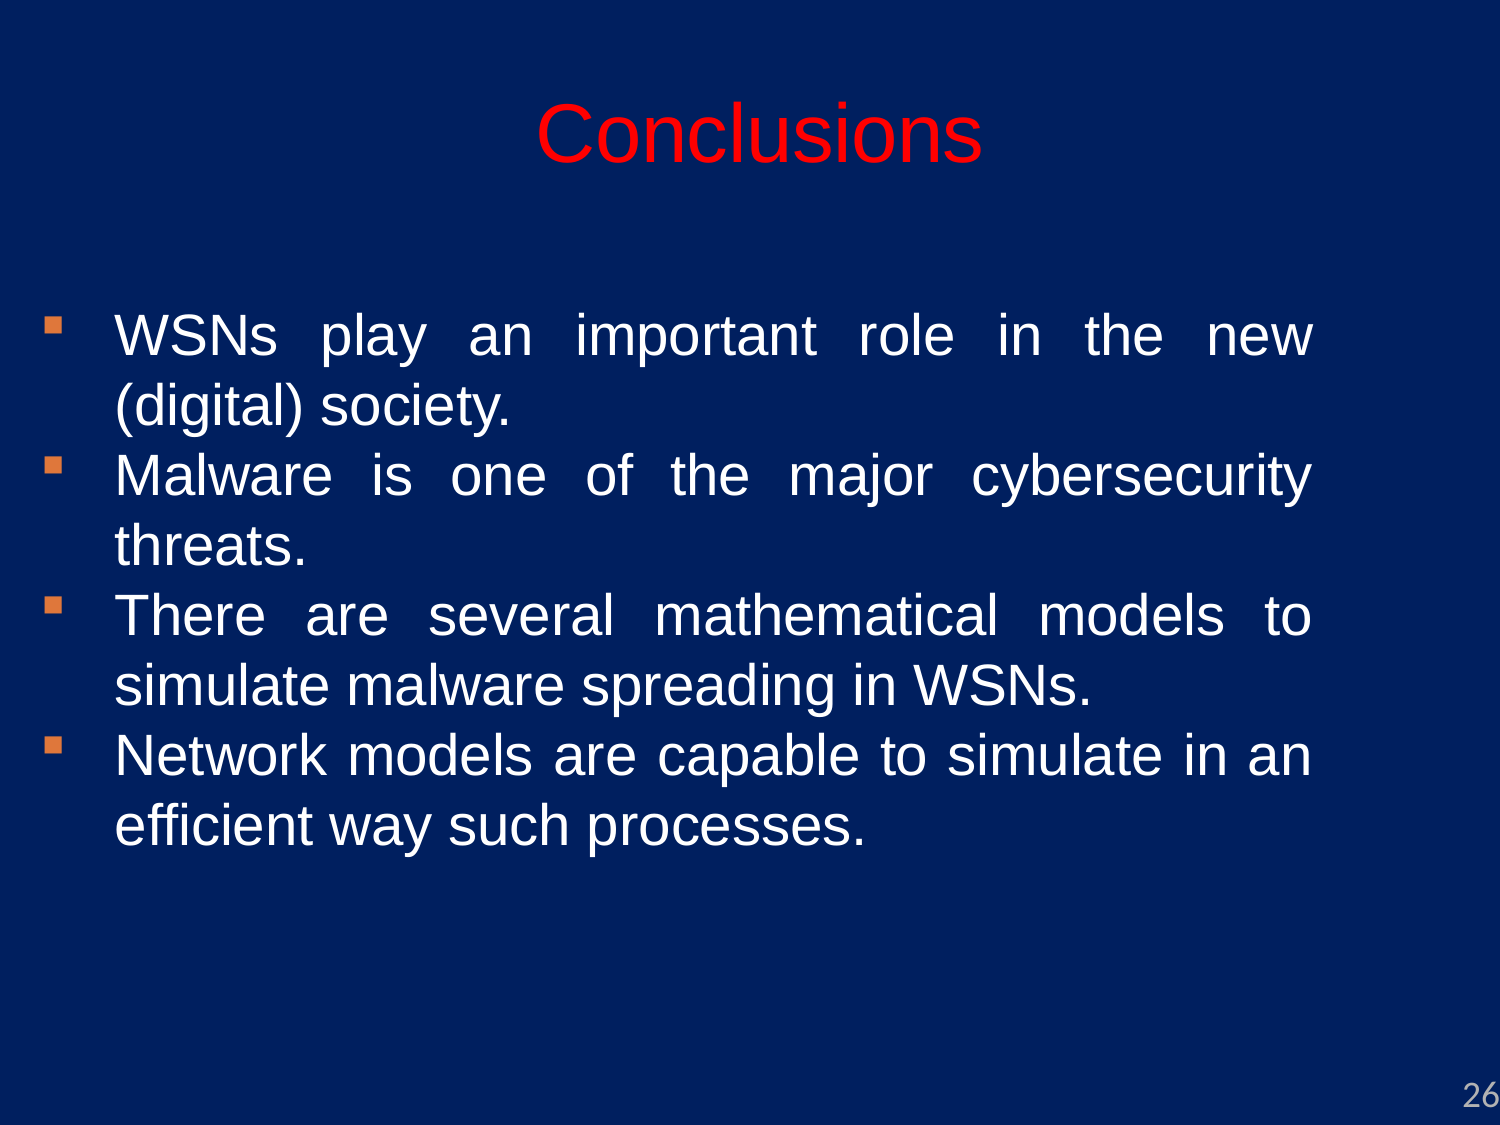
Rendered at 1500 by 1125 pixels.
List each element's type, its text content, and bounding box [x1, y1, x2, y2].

text_box WSNs play an important role in the new (digital) society. Malware is one of the major cybersecurity threats. There are several mathematical models to simulate malware spreading in WSNs. Network models are capable to simulate in an efficient way such processes. [37, 297, 1313, 928]
title Conclusions [44, 53, 1456, 267]
slide_number 26 [1437, 1069, 1500, 1125]
